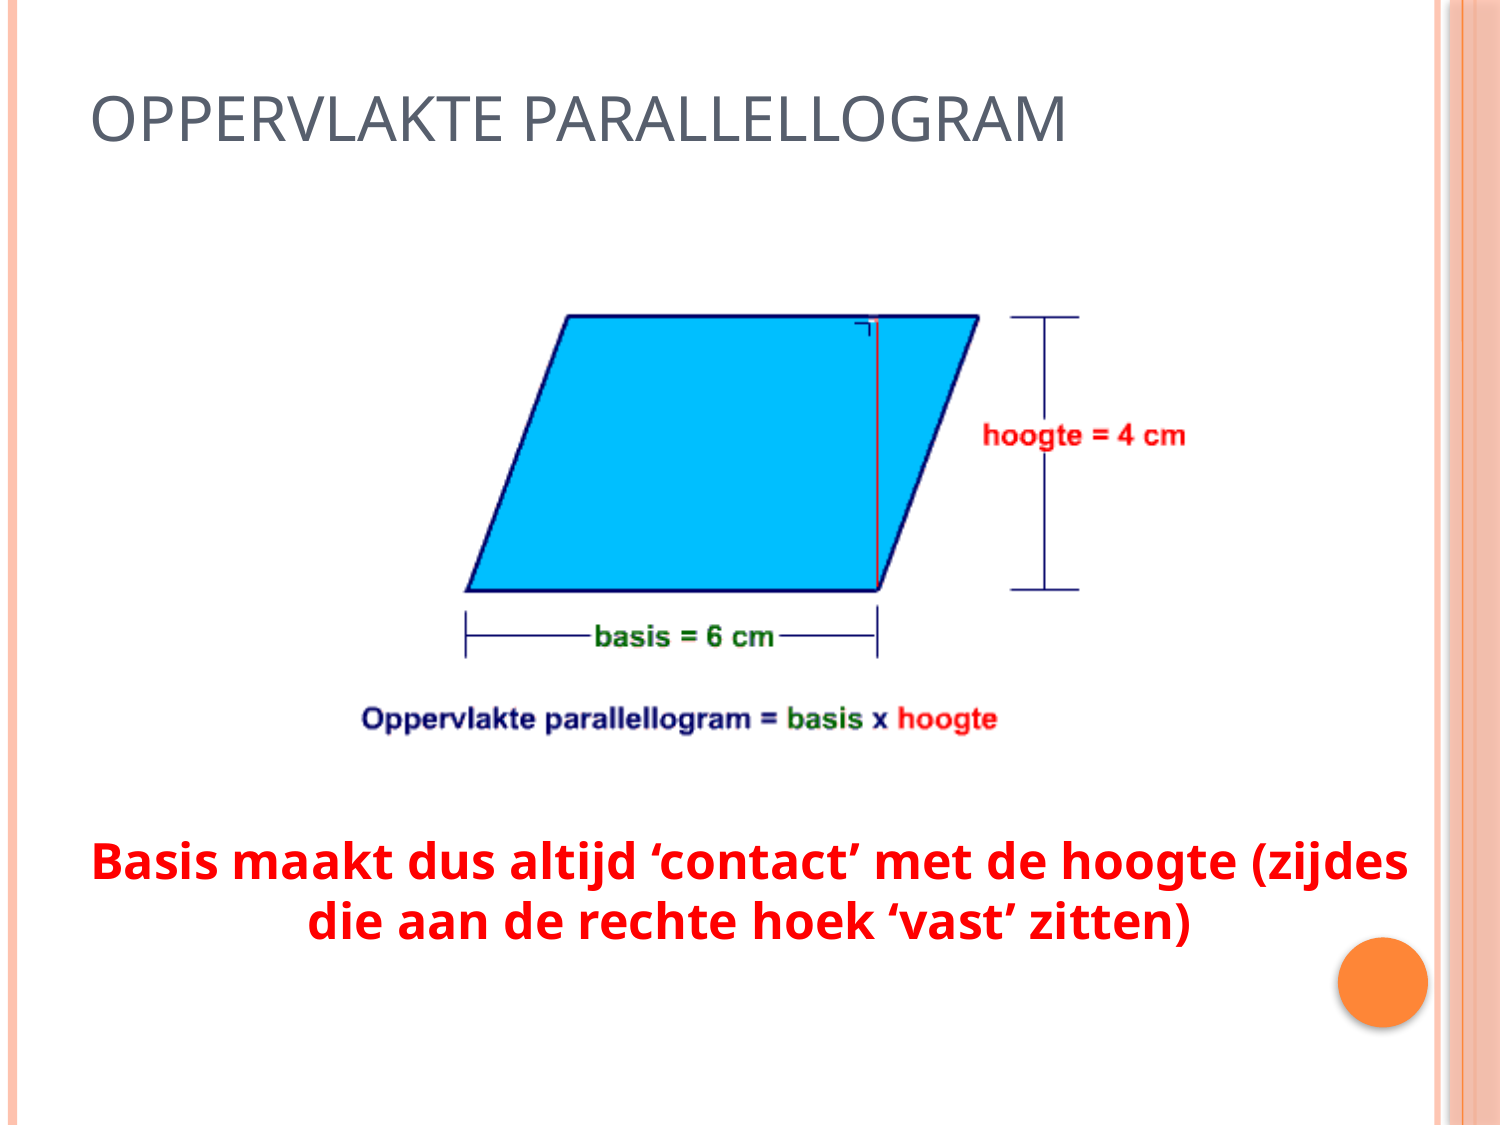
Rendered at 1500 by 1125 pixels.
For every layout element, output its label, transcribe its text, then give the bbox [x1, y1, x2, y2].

text_box Basis maakt dus altijd ‘contact’ met de hoogte (zijdes die aan de rechte hoek ‘vast’ zitten) [64, 822, 1436, 957]
picture [158, 242, 1200, 836]
title Oppervlakte parallellogram [75, 45, 1300, 161]
